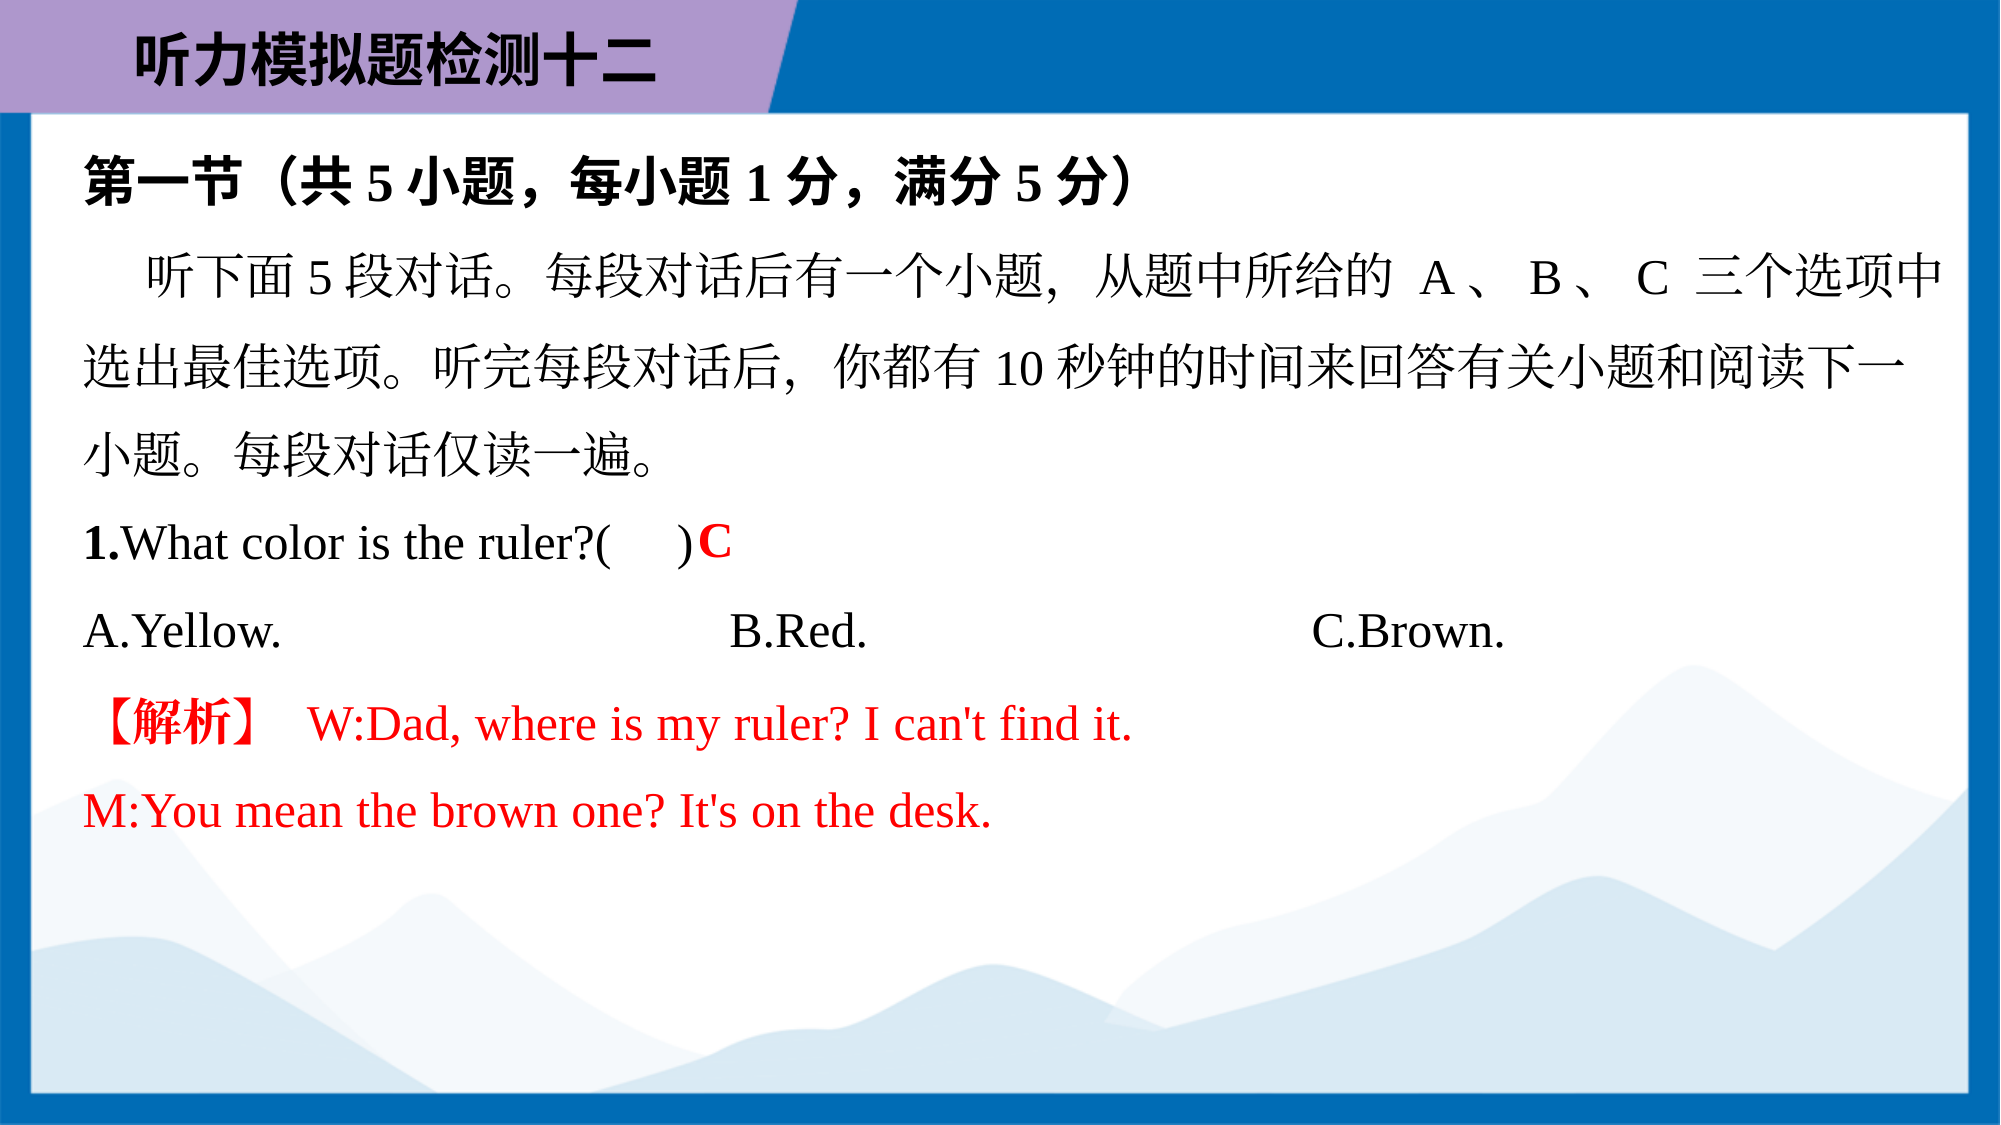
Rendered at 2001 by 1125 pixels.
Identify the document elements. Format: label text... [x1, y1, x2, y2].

text_box 第一节（共5小题，每小题1分，满分5分） [82, 146, 1917, 212]
picture [0, 0, 2000, 1125]
text_box 听下面5段对话。每段对话后有一个小题，从题中所给的 A、B、C 三个选项中 选出最佳选项。听完每段对话后，你都有10秒钟的时间来回答有关小题和阅读下一 小题。每段对话仅读一遍。 [82, 212, 1917, 474]
text_box 【解析】 W:Dad, where is my ruler? I can't find it. M:You mean the brown one? It's on the desk. [82, 658, 1917, 829]
text_box A.Yellow. B.Red. C.Brown. [82, 569, 1917, 648]
text_box C [679, 480, 752, 559]
text_box 1.What color is the ruler?( ) [82, 482, 1917, 560]
